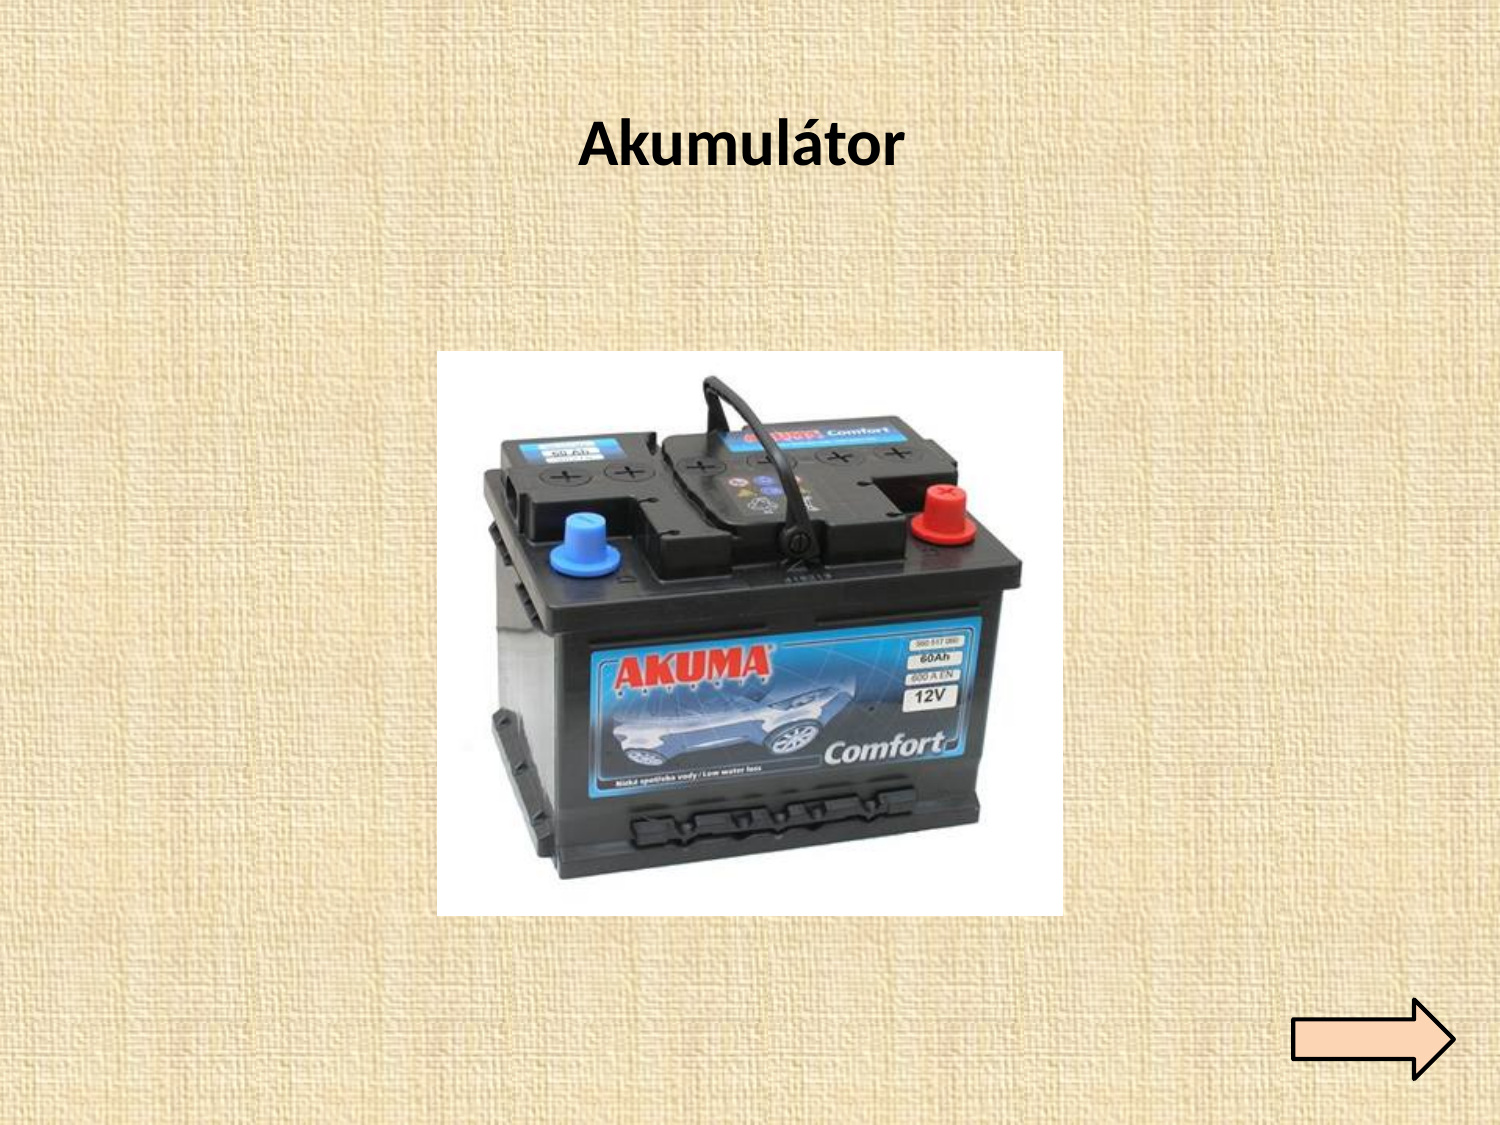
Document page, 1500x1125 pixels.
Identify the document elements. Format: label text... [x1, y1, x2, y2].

picture [437, 351, 1063, 916]
text_box [1291, 997, 1456, 1081]
title Akumulátor [75, 45, 1425, 233]
